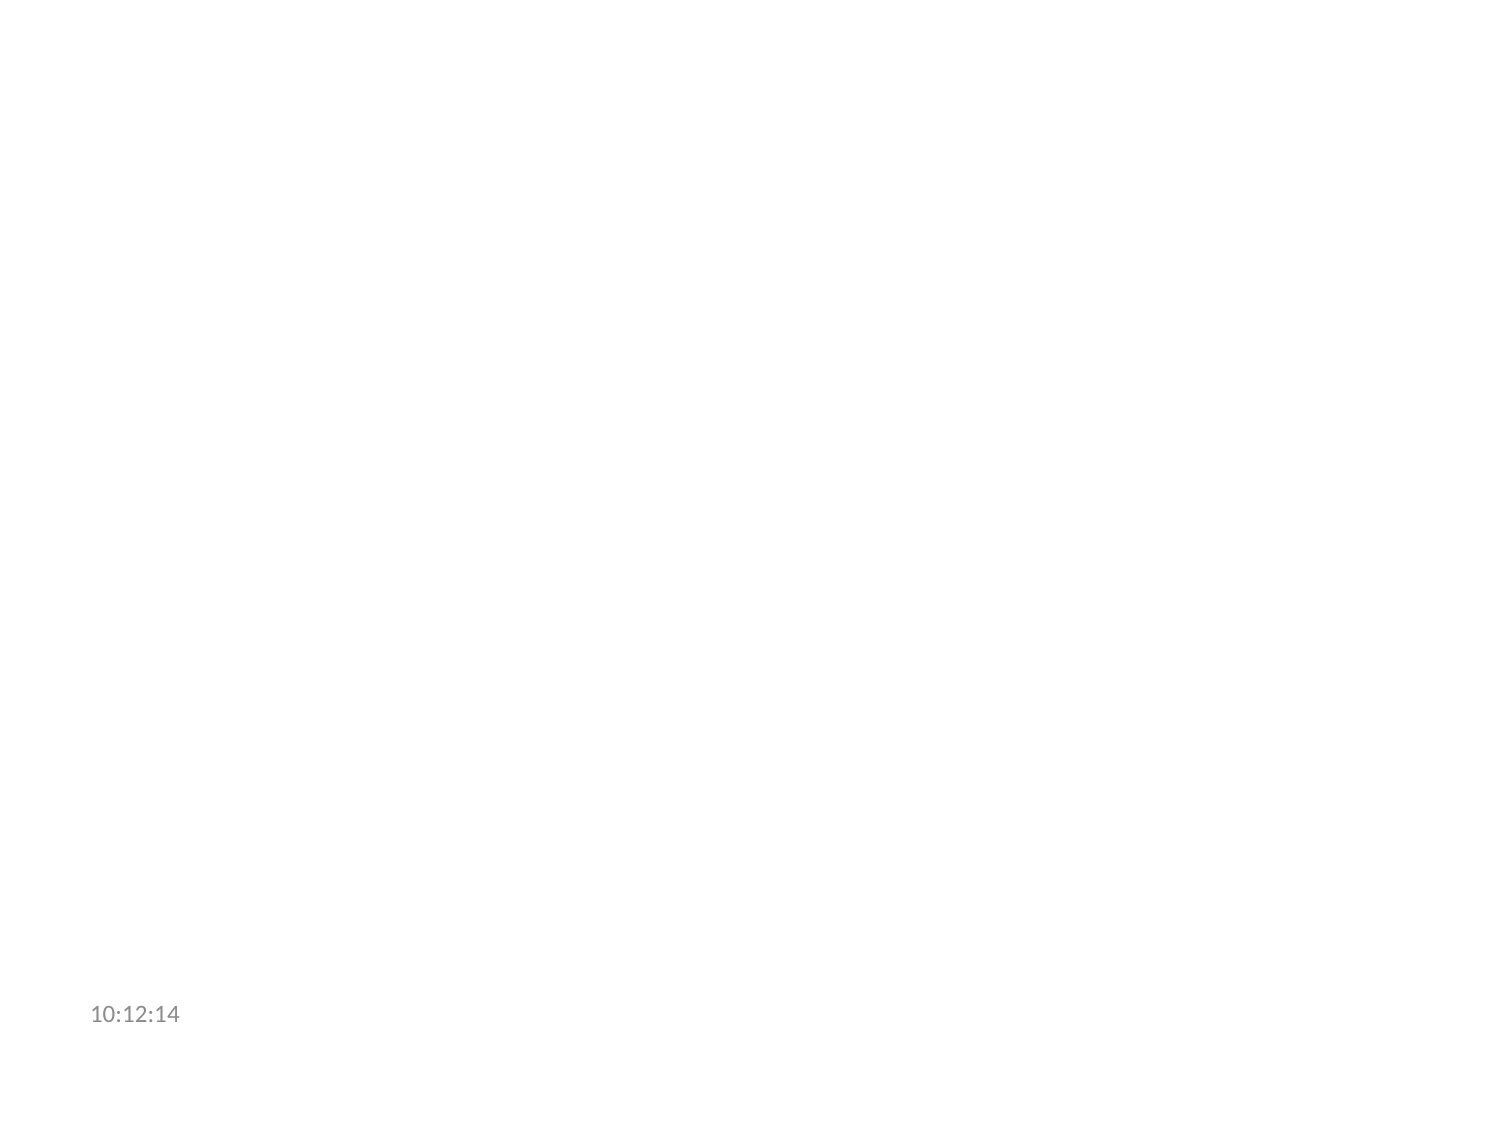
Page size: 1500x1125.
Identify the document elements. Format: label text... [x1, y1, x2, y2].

text_box 15:35:09 [75, 982, 425, 1043]
